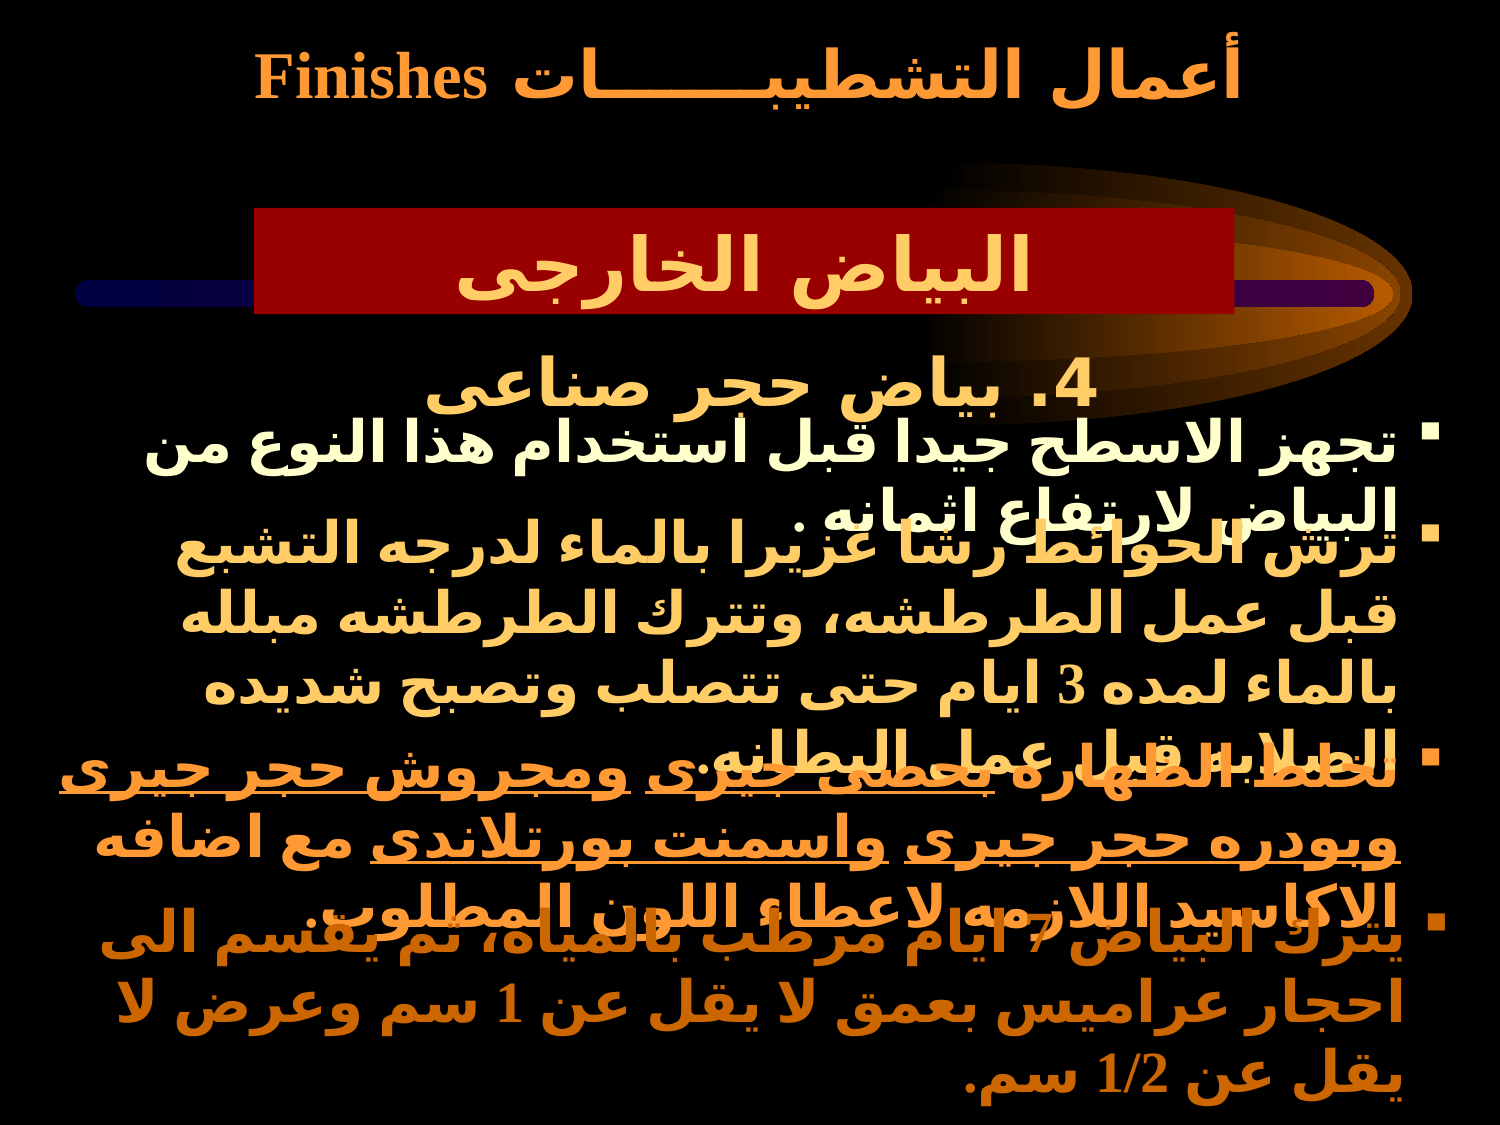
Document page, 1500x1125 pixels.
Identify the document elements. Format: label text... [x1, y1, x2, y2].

text_box أعمال التشطيبـــــــات Finishes [183, 19, 1317, 126]
text_box 4. بياض حجر صناعى [478, 326, 1046, 420]
text_box تجهز الاسطح جيدا قبل استخدام هذا النوع من البياض لارتفاع اثمانه . [88, 420, 1459, 527]
text_box البياض الخارجى [253, 207, 1235, 315]
text_box تخلط الظهاره بحصى جيرى ومجروش حجر جيرى وبودره حجر جيرى واسمنت بورتلاندى مع اضافه الاكاسيد اللازمه لاعطاء اللون المطلوب. [0, 751, 1460, 917]
text_box يترك البياض 7 ايام مرطب بالمياه، ثم يقسم الى احجار عراميس بعمق لا يقل عن 1 سم وعرض لا يقل عن 1/2 سم. [5, 916, 1465, 1083]
text_box ترش الحوائط رشا غزيرا بالماء لدرجه التشبع قبل عمل الطرطشه، وتترك الطرطشه مبلله بالماء لمده 3 ايام حتى تتصلب وتصبح شديده الصلابه قبل عمل البطانه. [88, 538, 1459, 751]
